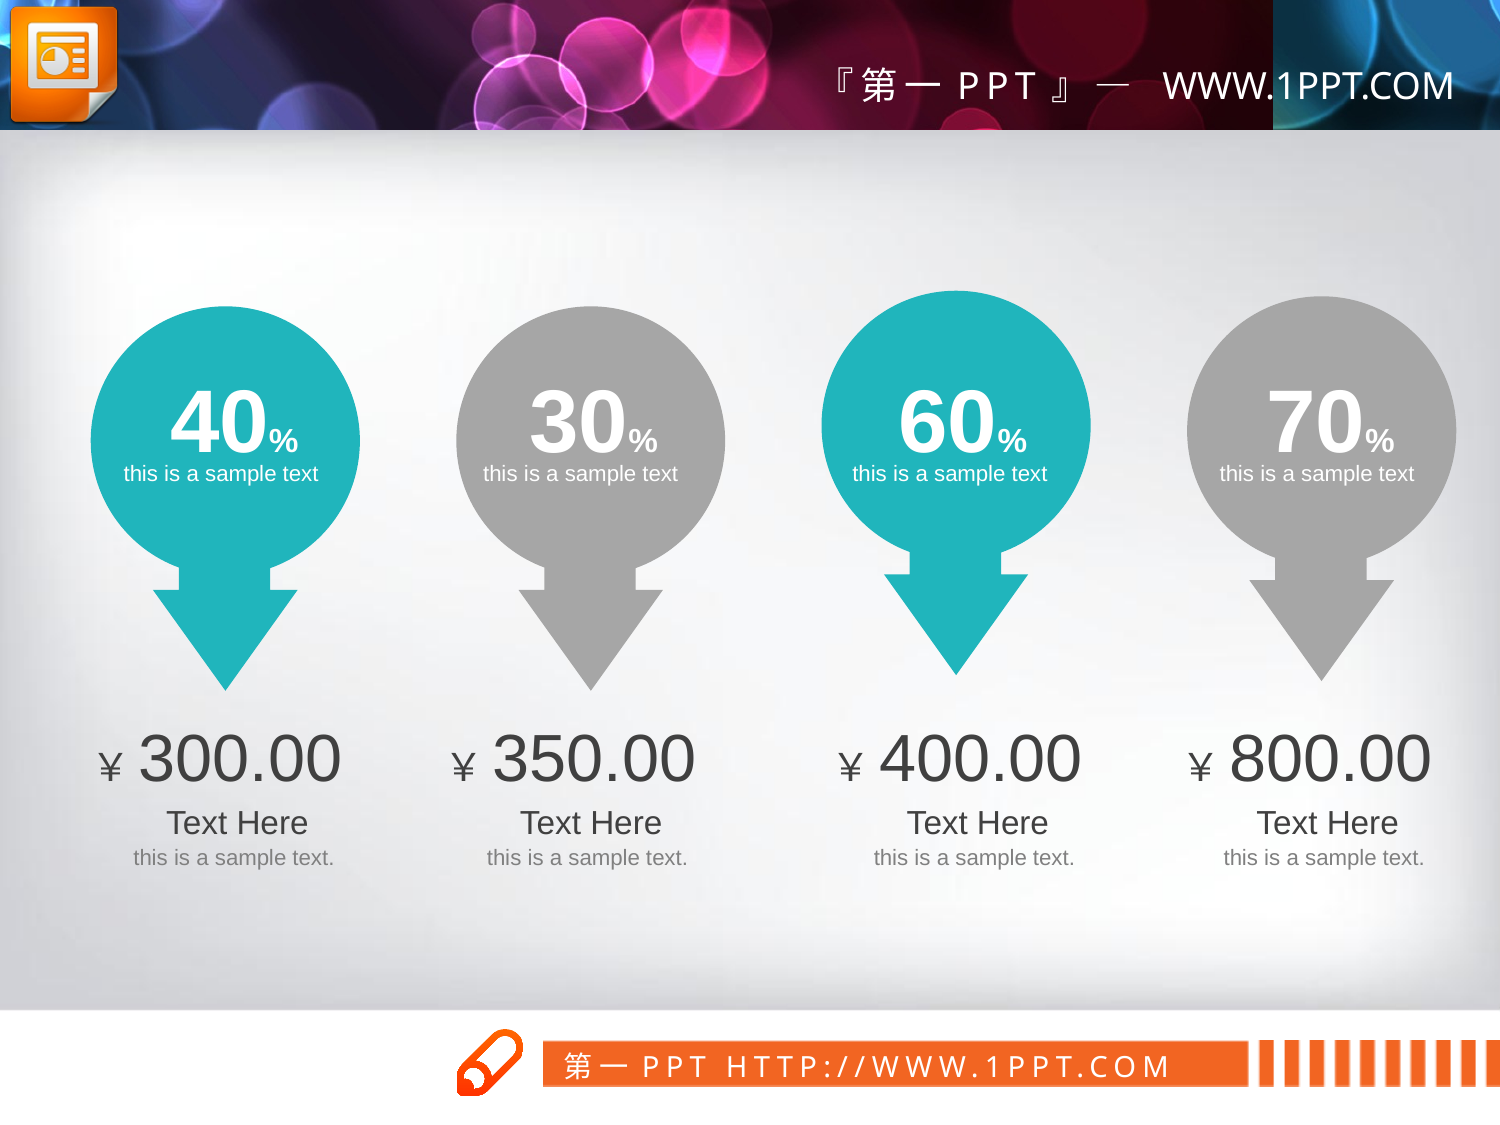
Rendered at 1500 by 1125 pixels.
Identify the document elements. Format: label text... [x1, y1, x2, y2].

text_box [122, 306, 329, 354]
text_box ￥300.00 [76, 707, 358, 803]
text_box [474, 355, 694, 492]
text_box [865, 794, 1091, 876]
picture [543, 1040, 1500, 1087]
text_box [844, 355, 1063, 492]
text_box ￥350.00 [429, 707, 711, 803]
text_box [1211, 355, 1430, 492]
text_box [1215, 794, 1440, 876]
text_box [1187, 296, 1457, 682]
picture [0, 0, 1500, 1012]
text_box ￥800.00 [1166, 707, 1448, 803]
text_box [478, 794, 704, 876]
text_box [456, 306, 726, 691]
text_box ￥400.00 [816, 707, 1098, 803]
text_box [90, 367, 360, 691]
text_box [115, 355, 334, 492]
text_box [125, 794, 350, 876]
text_box [821, 290, 1091, 676]
